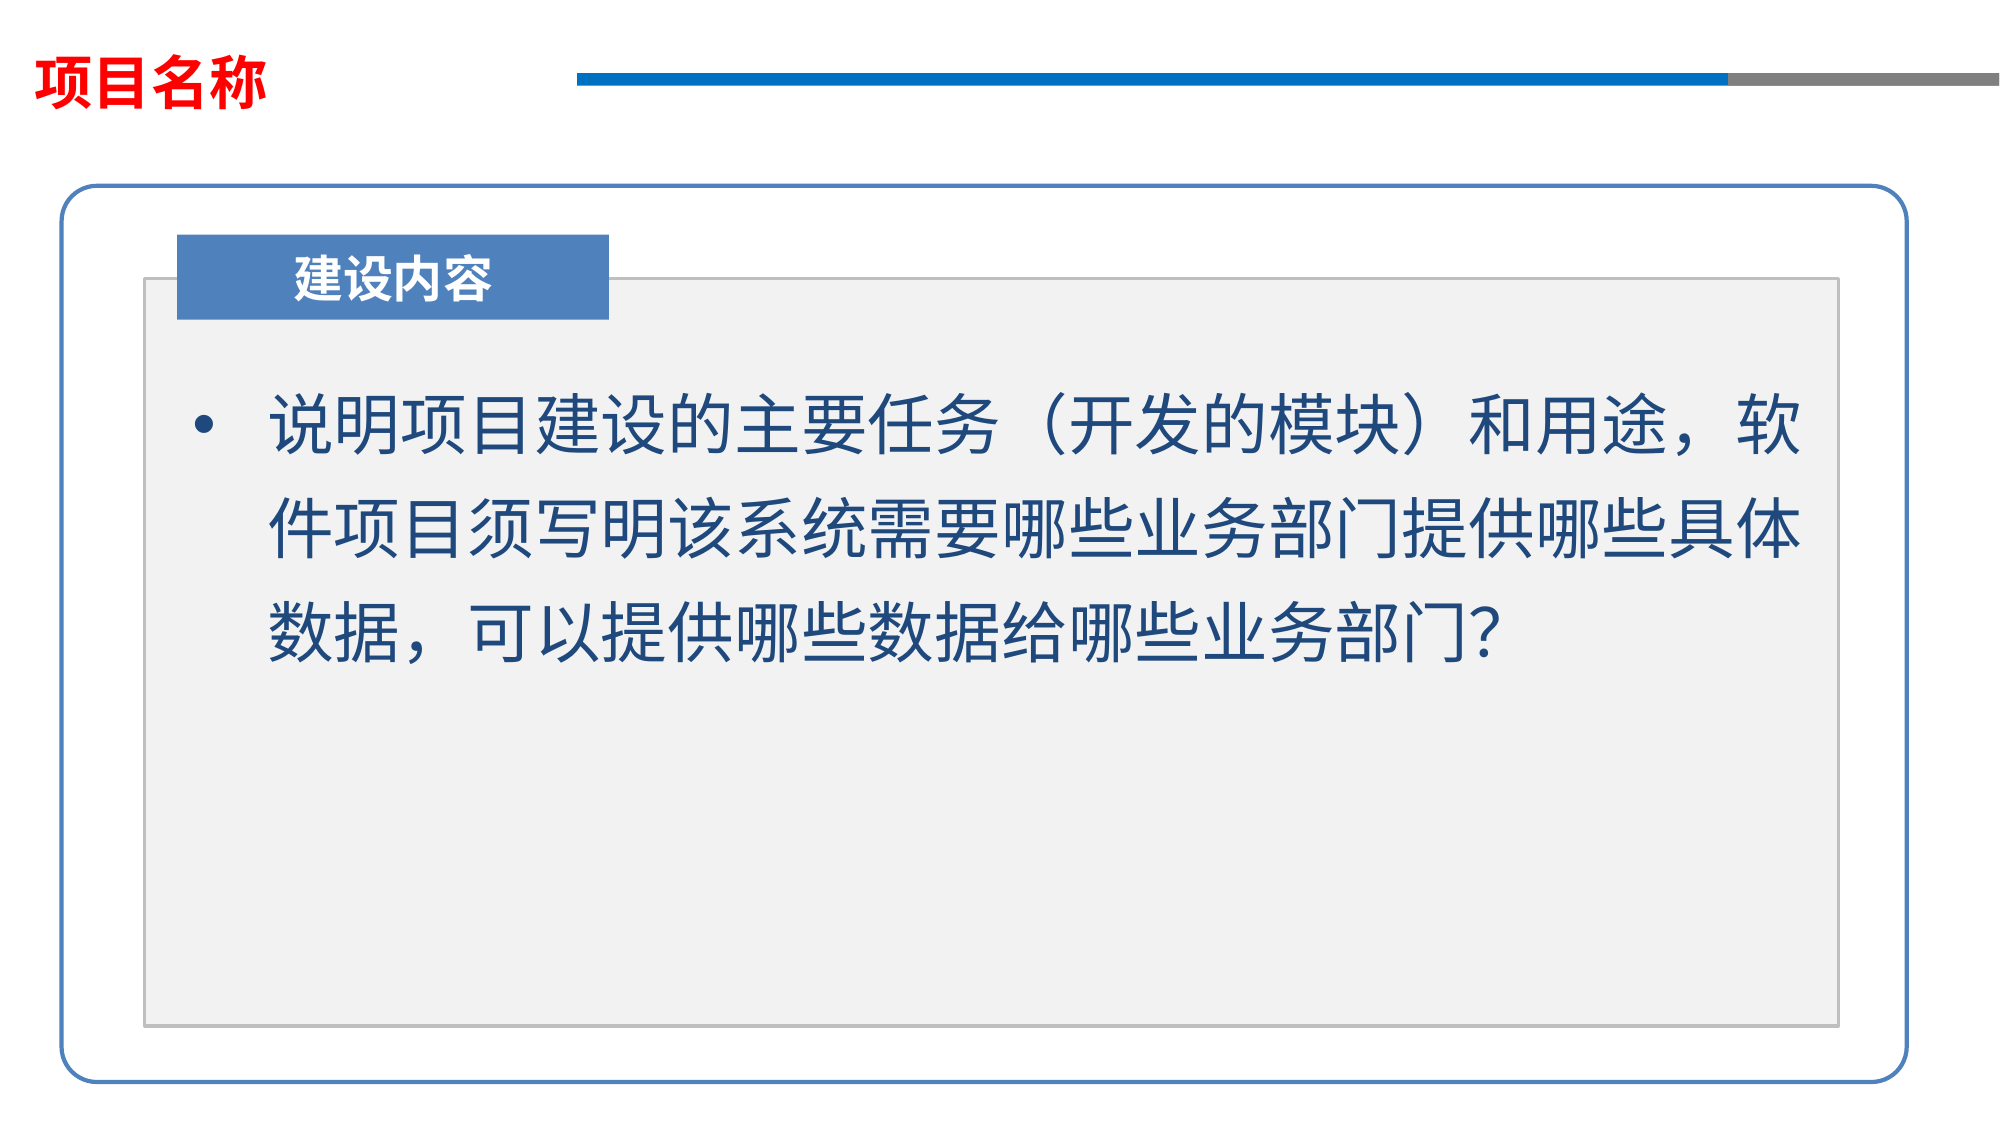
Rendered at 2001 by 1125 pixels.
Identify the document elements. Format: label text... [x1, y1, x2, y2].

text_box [61, 185, 1907, 1083]
text_box [577, 73, 1728, 86]
text_box 项目名称 [19, 3, 519, 124]
text_box [1728, 73, 2000, 86]
